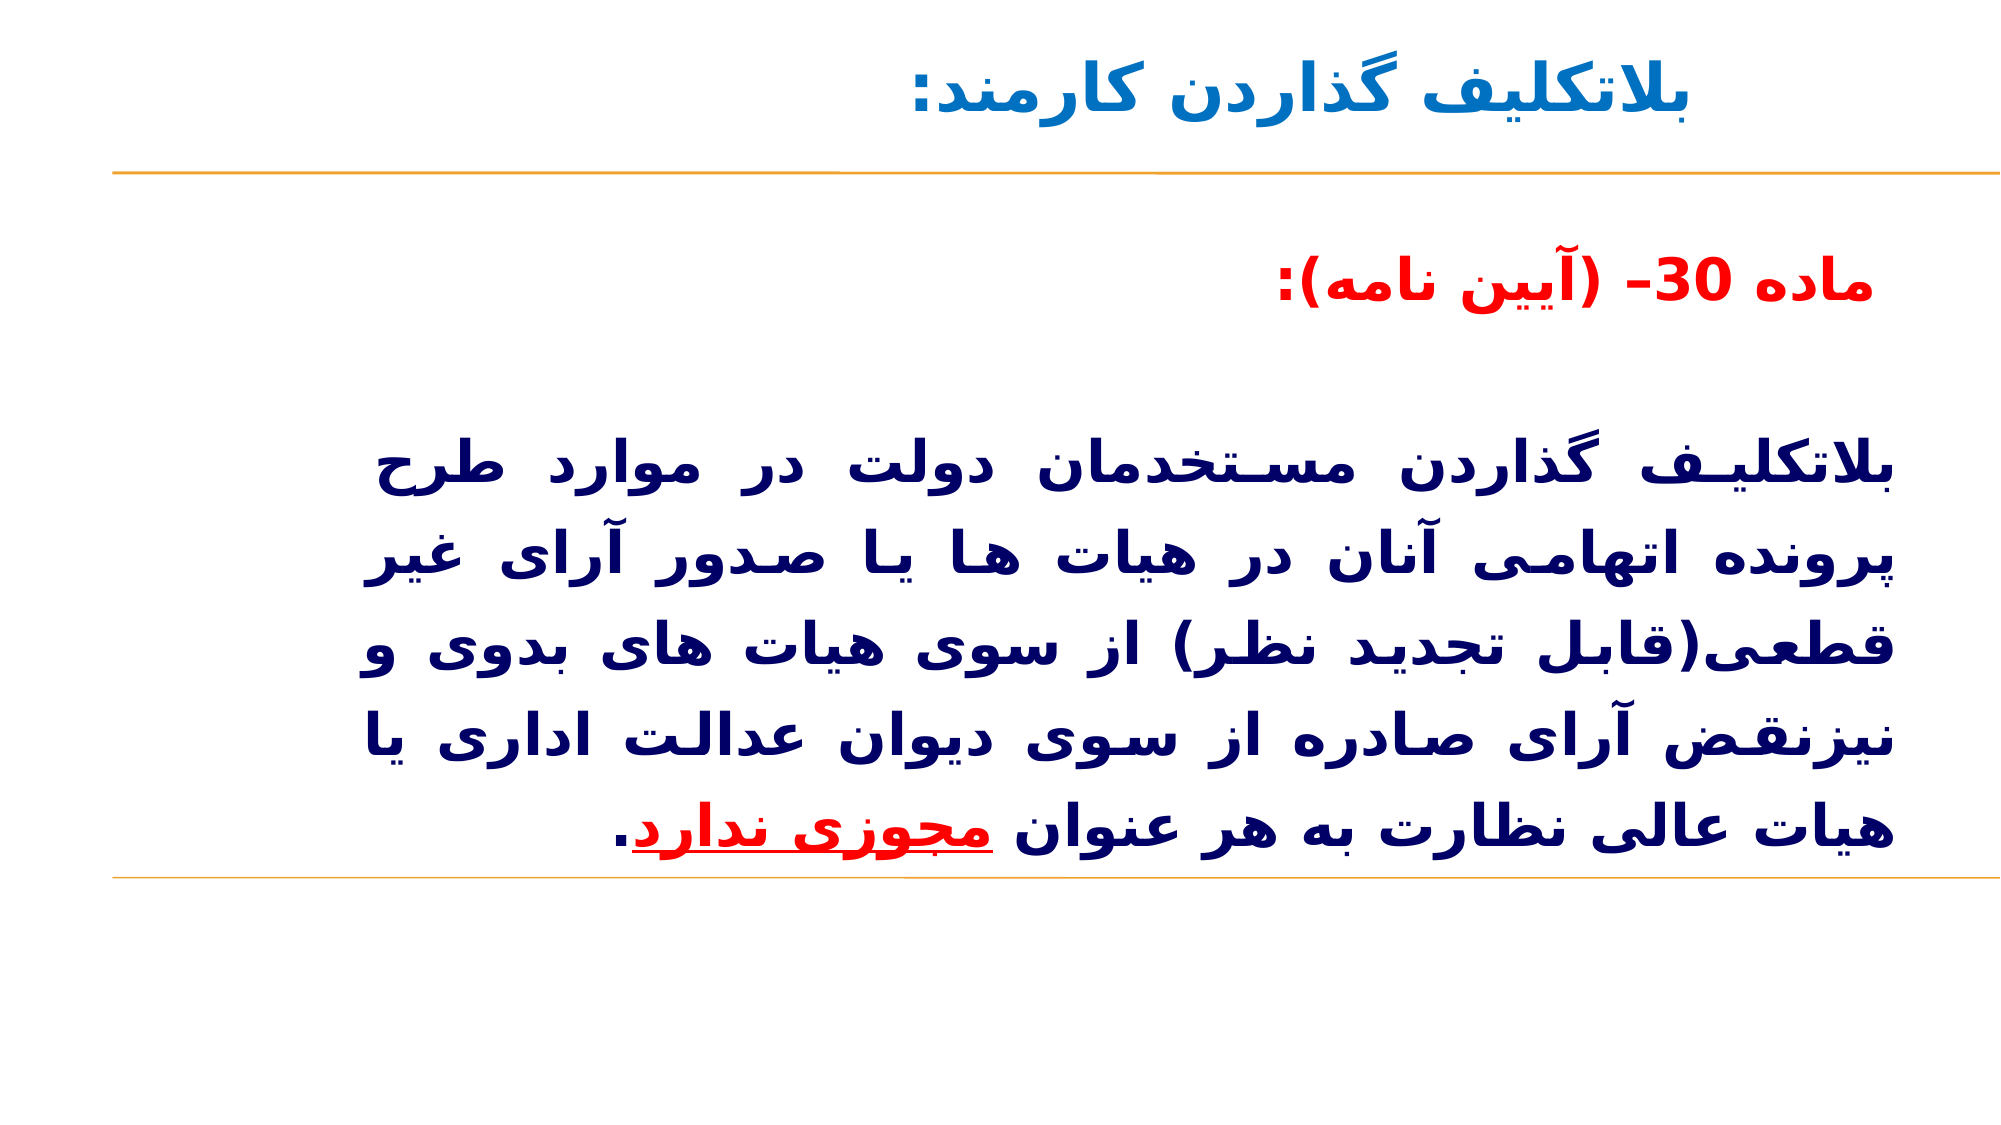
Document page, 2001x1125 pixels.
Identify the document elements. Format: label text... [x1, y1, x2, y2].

text_box ‌ ماده 30– (آیین نامه): بلاتکلیف گذاردن مستخدمان دولت در موارد طرح پرونده اتهامی آنان در هیات ها یا صدور آرای غیر قطعی(قابل تجدید نظر) از سوی هیات های بدوی و نیزنقض آرای صادره از سوی دیوان عدالت اداری یا هیات عالی نظارت به هر عنوان مجوزی ندارد. [340, 179, 1912, 991]
text_box بلاتکلیف گذاردن کارمند: [269, 32, 1715, 138]
